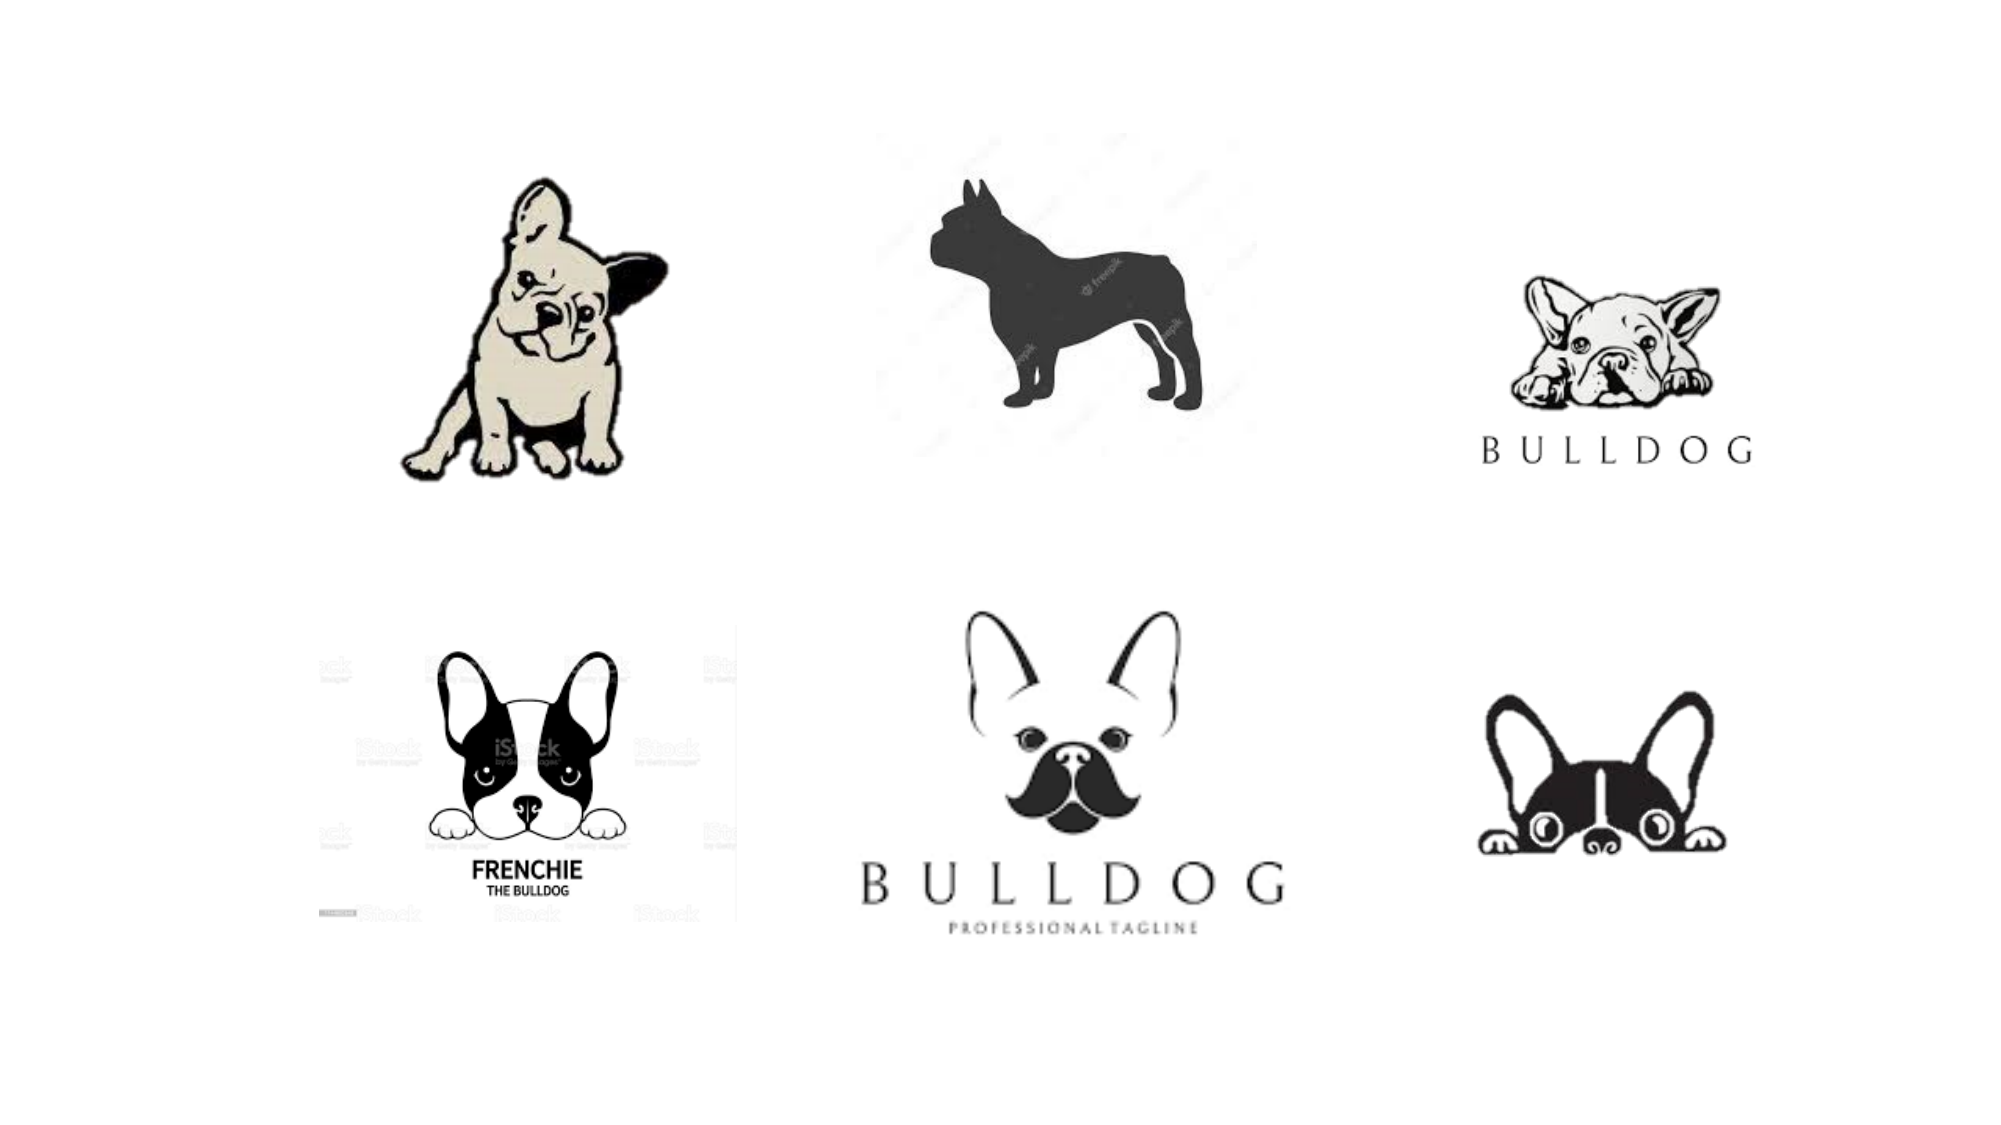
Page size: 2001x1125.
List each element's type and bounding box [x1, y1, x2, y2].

picture [876, 133, 1257, 457]
picture [319, 145, 737, 563]
picture [1427, 598, 1778, 949]
picture [319, 625, 737, 922]
picture [775, 474, 1373, 1073]
picture [1427, 145, 1808, 525]
